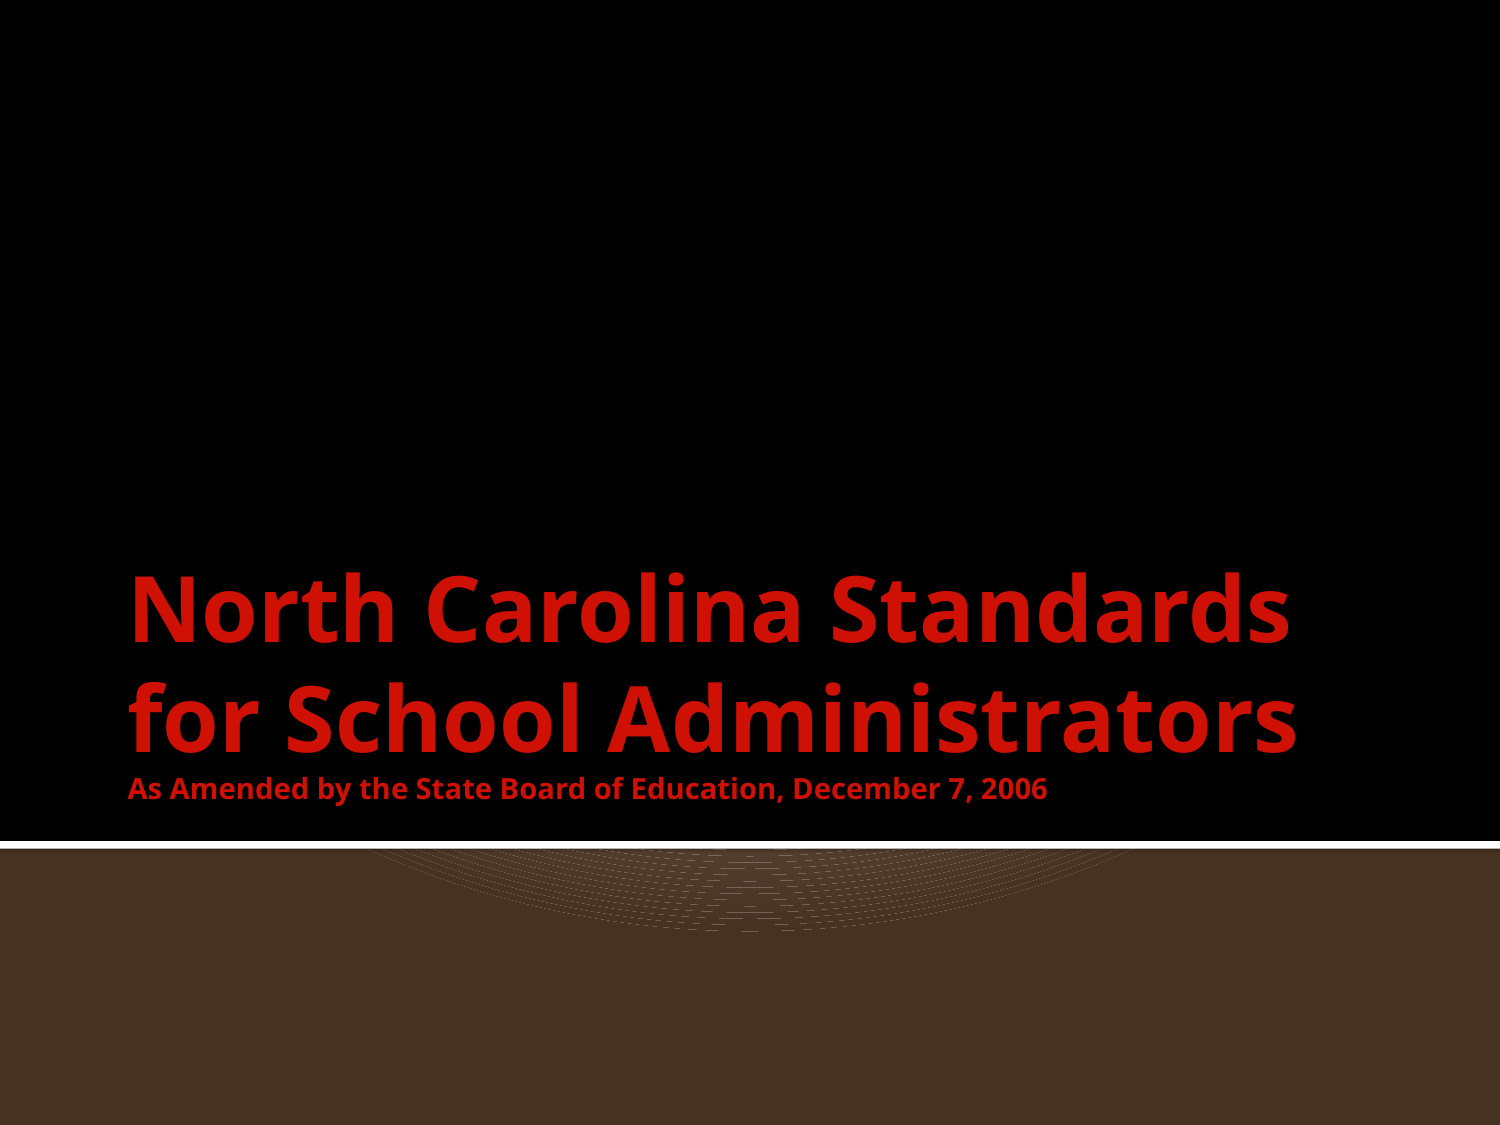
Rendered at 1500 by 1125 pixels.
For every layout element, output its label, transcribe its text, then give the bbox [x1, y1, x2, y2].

title North Carolina Standards for School Administrators As Amended by the State Board of Education, December 7, 2006 [112, 550, 1438, 825]
